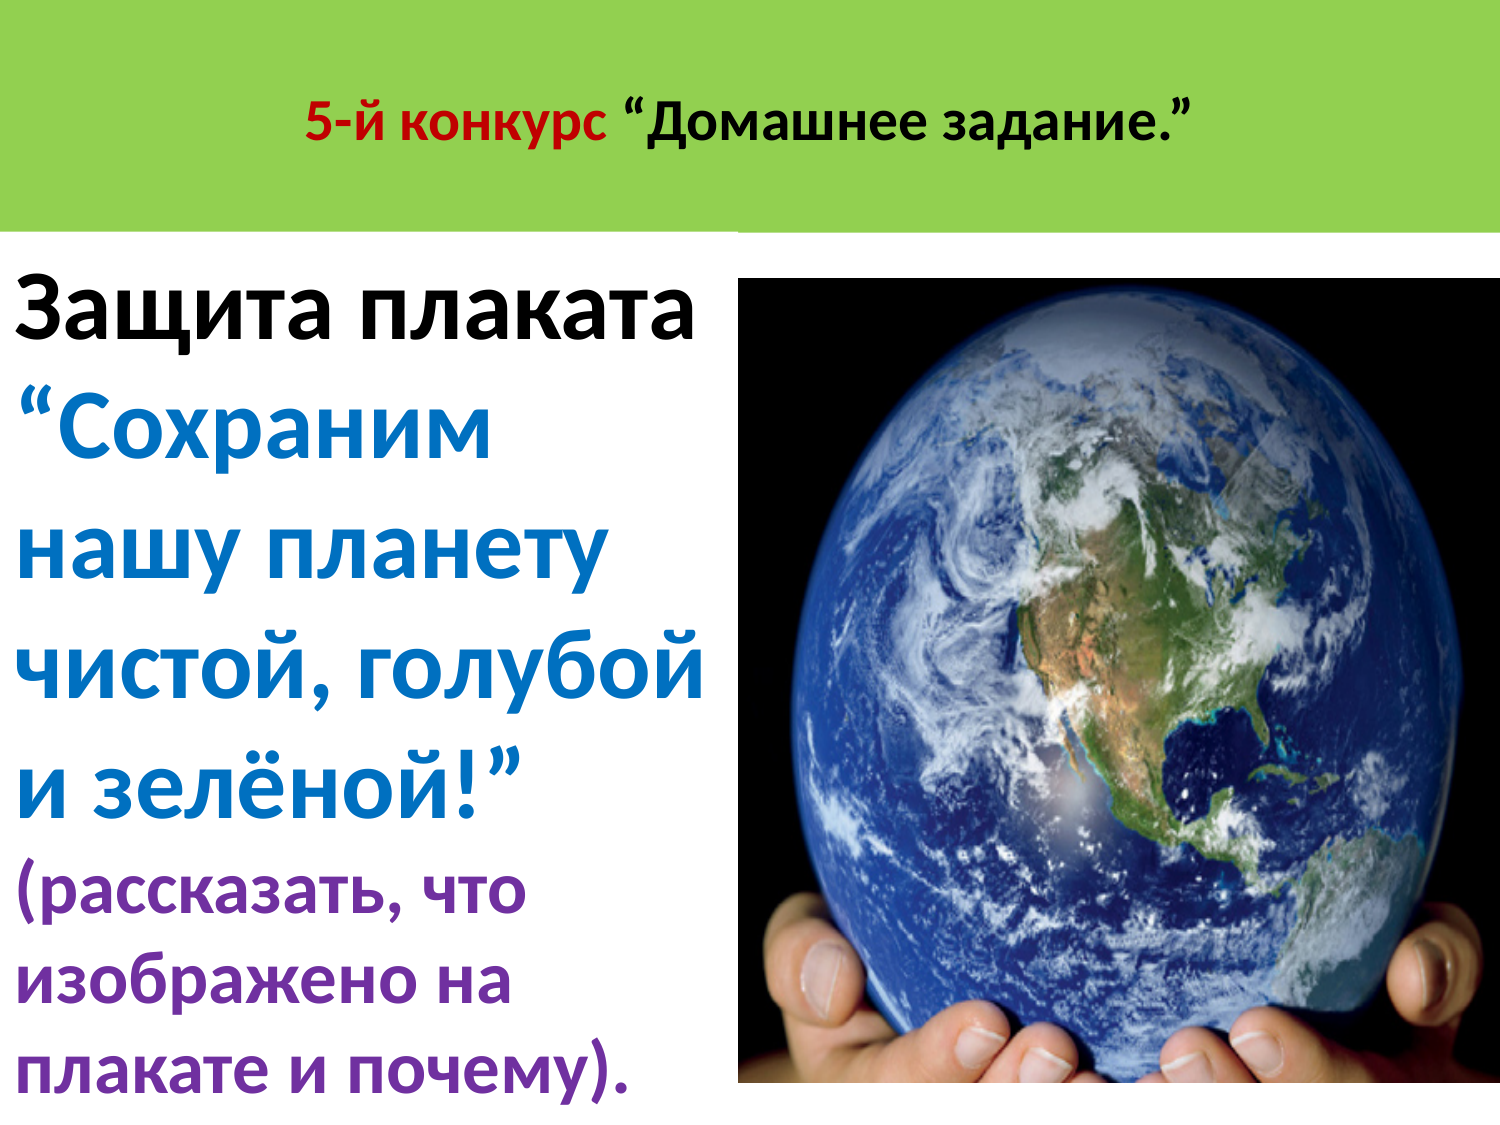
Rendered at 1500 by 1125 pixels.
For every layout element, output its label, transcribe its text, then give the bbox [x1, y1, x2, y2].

text_box Защита плаката “Сохраним нашу планету чистой, голубой и зелёной!” (рассказать, что изображено на плакате и почему). [0, 231, 739, 1117]
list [737, 278, 1500, 1083]
title 5-й конкурс “Домашнее задание.” [0, 0, 1500, 233]
